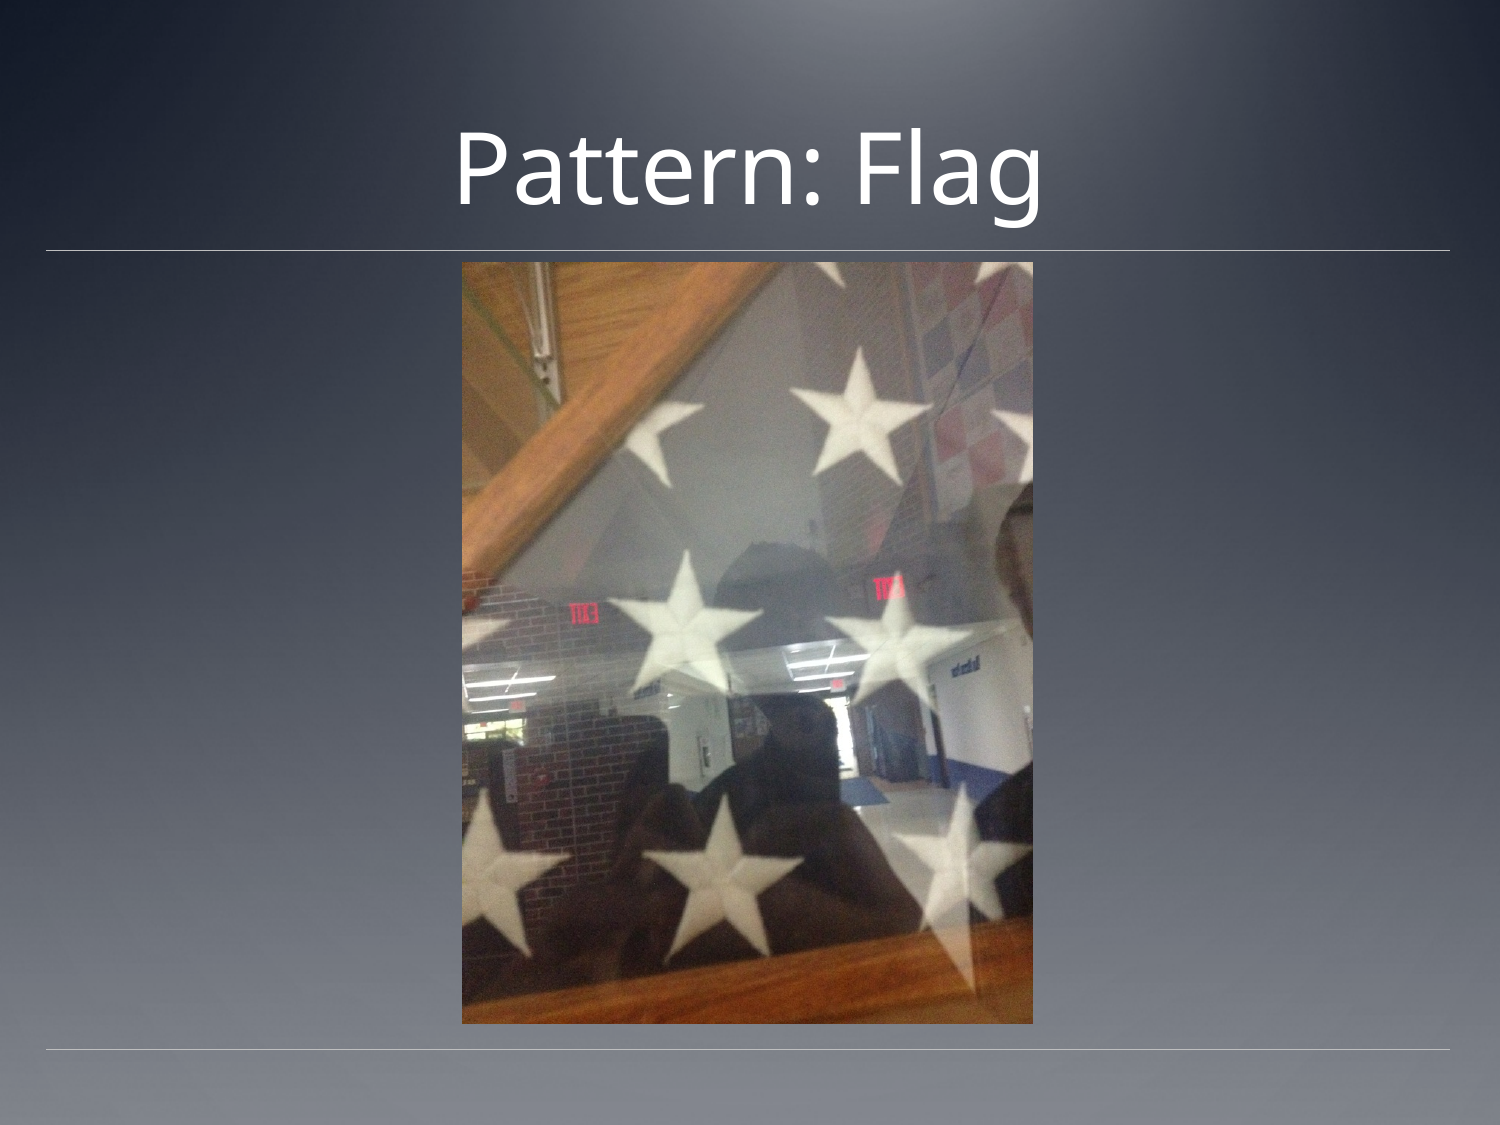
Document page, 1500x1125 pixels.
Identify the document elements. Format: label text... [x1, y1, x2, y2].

title Pattern: Flag [105, 17, 1394, 233]
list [99, 260, 1396, 1026]
